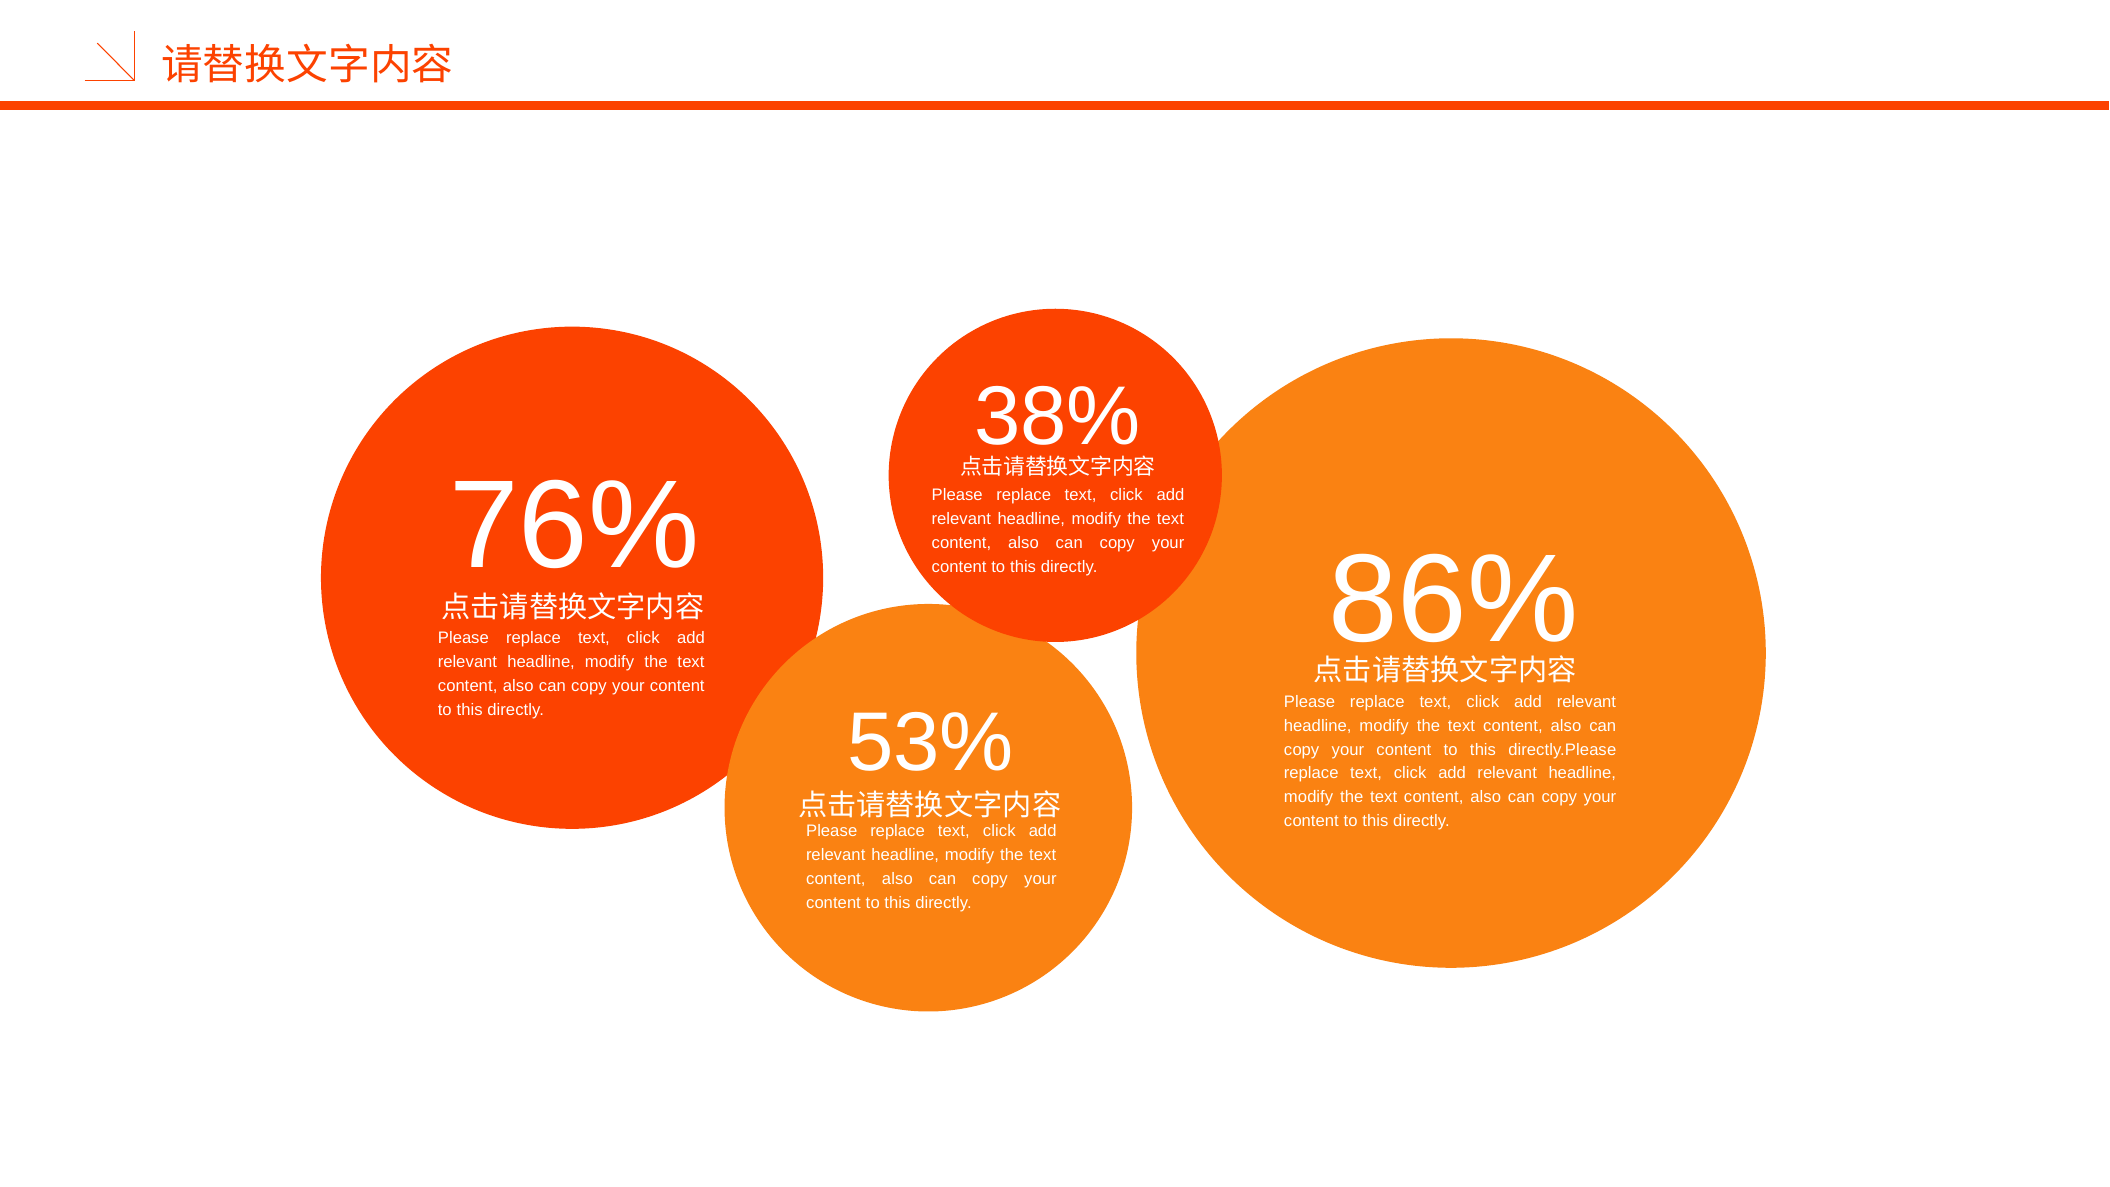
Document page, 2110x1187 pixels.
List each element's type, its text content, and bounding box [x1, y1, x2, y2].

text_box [320, 326, 824, 829]
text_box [1136, 338, 1766, 968]
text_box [724, 603, 1133, 1012]
text_box 请替换文字内容 [145, 22, 500, 94]
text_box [888, 308, 1222, 642]
